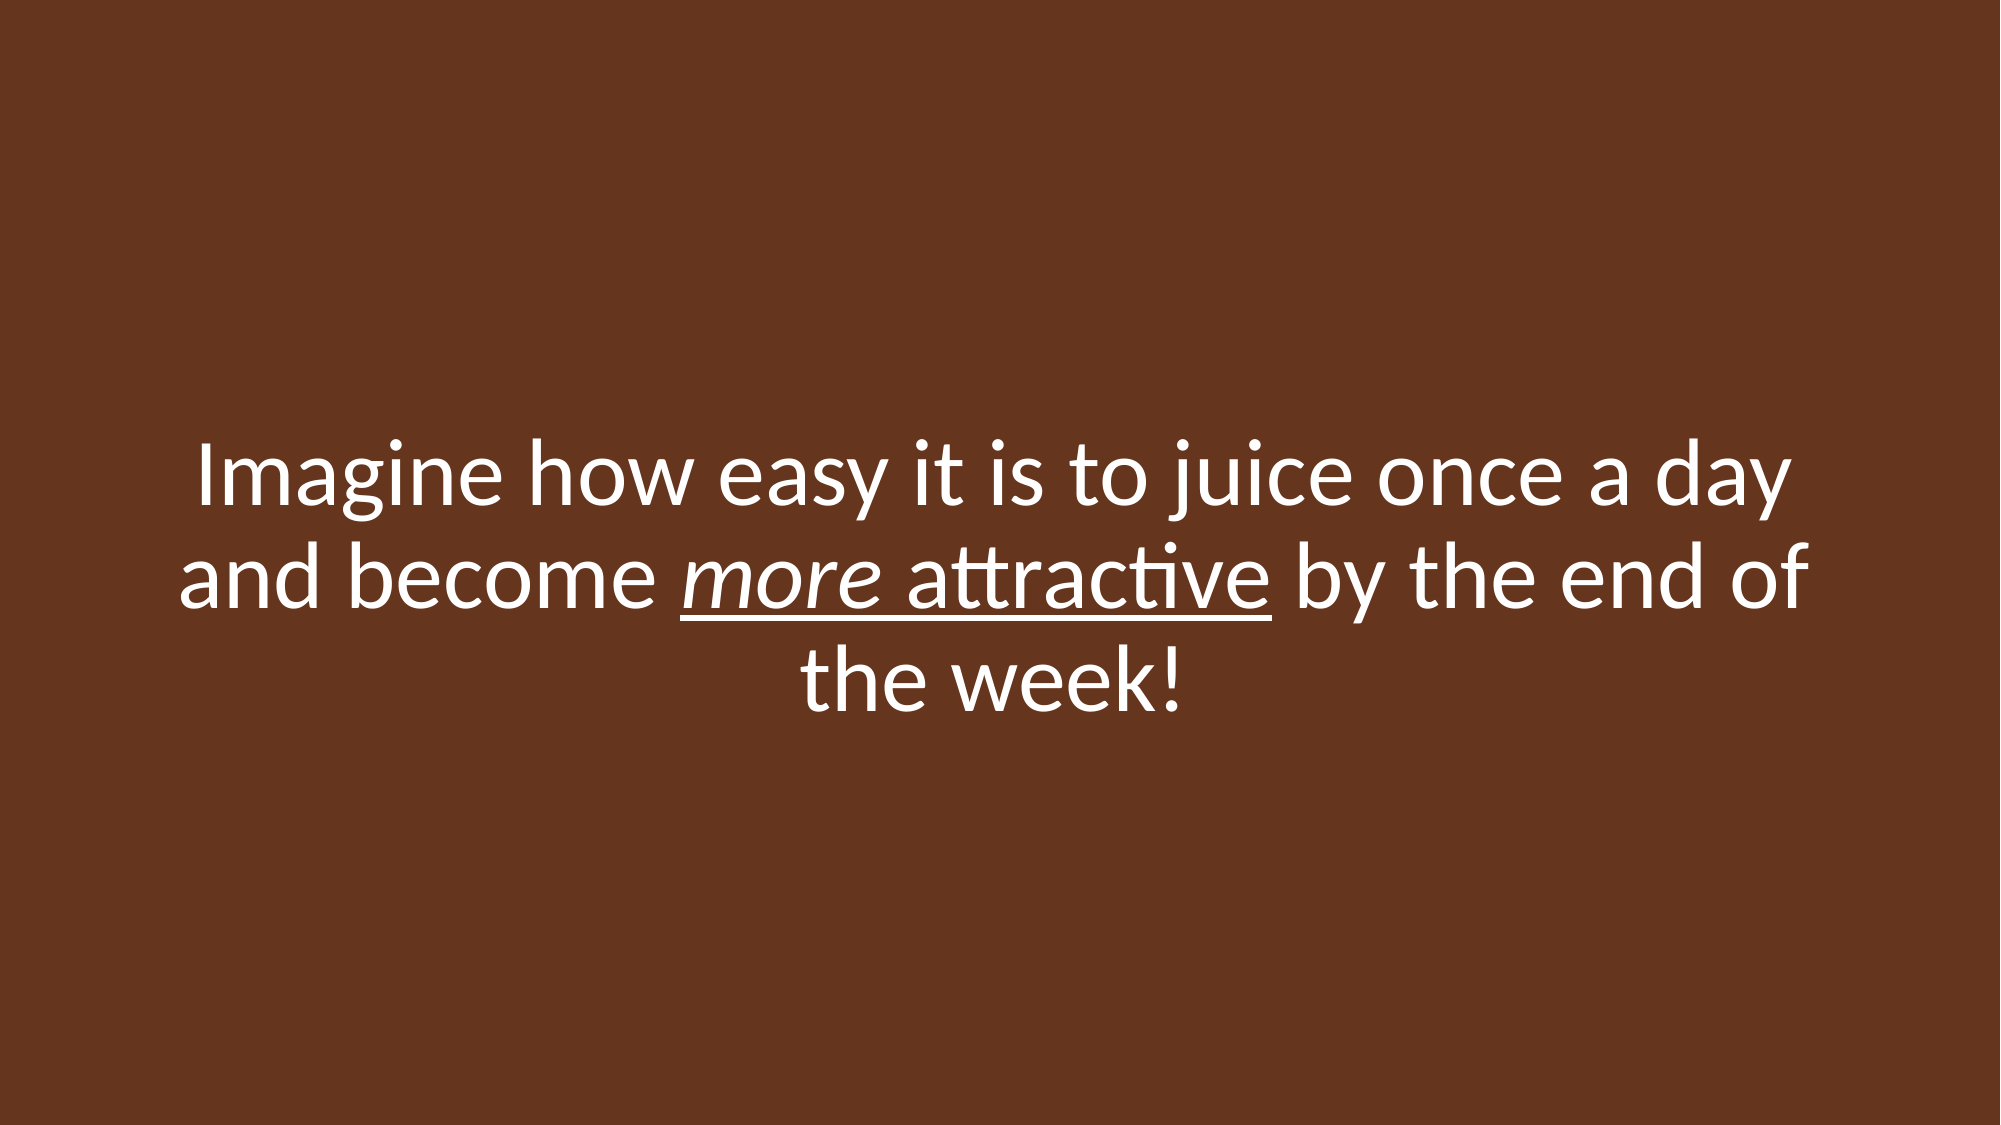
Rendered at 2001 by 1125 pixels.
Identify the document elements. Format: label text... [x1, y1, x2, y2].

list Imagine how easy it is to juice once a day and become more attractive by the end of the week! [131, 415, 1857, 919]
